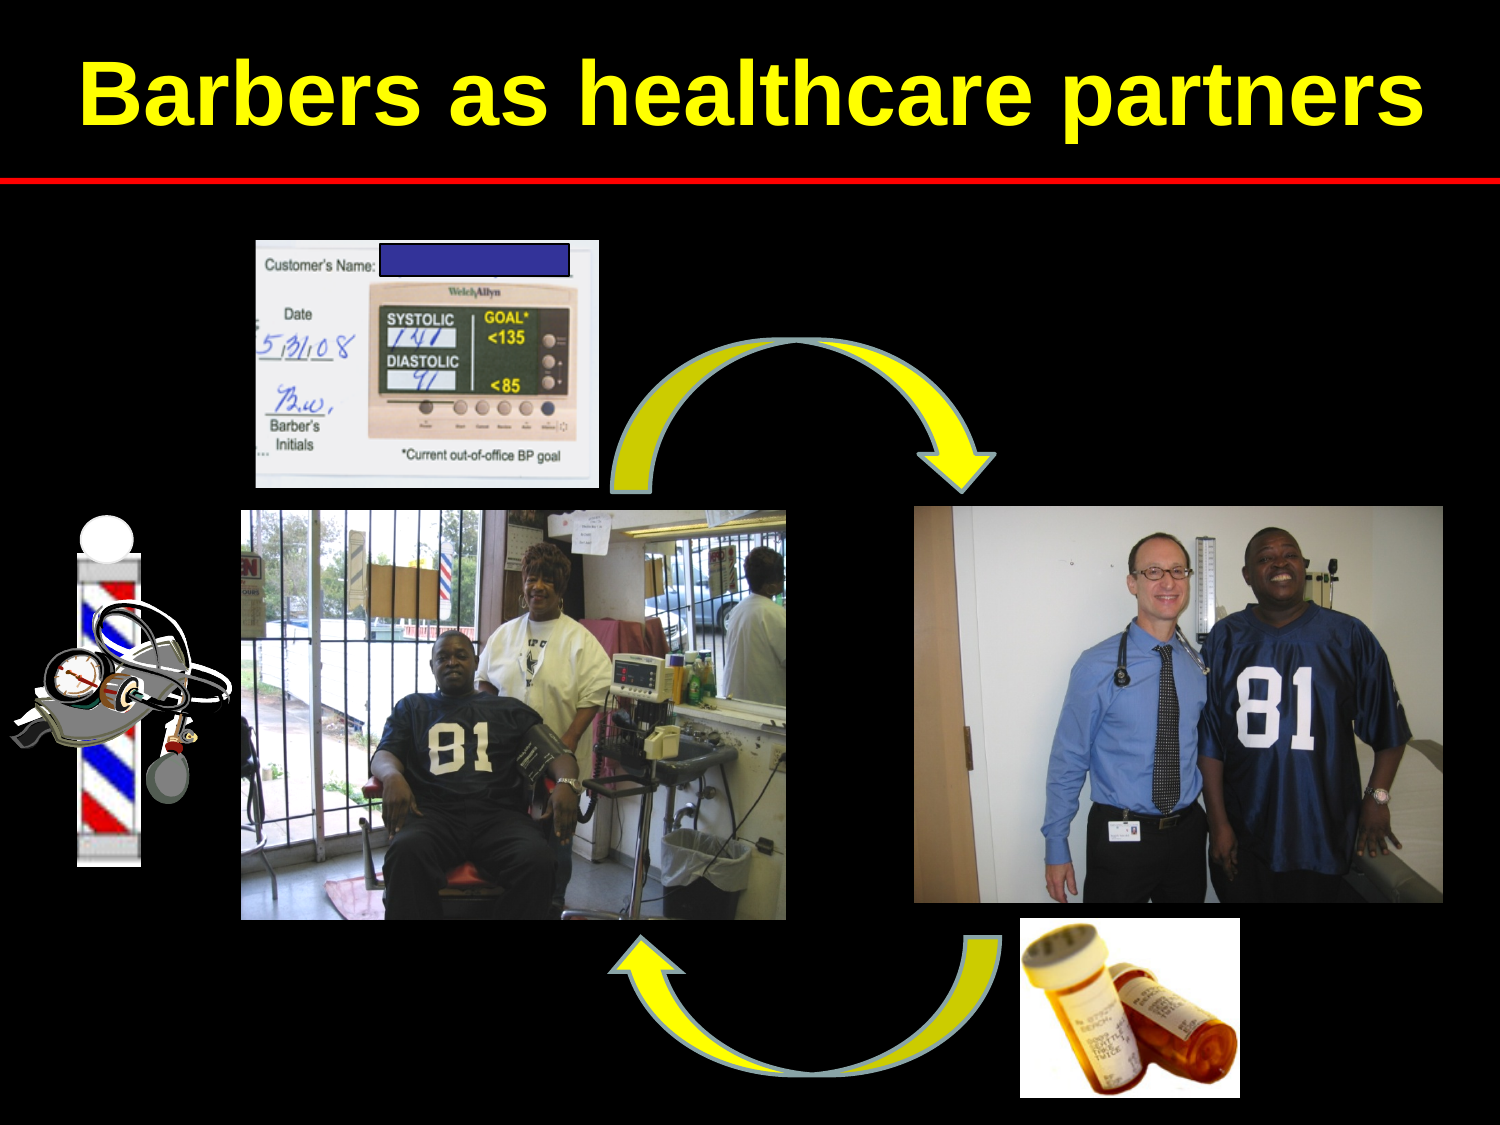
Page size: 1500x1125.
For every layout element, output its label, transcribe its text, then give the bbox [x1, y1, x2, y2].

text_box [0, 180, 1500, 1099]
title Barbers as healthcare partners [37, 49, 1468, 179]
